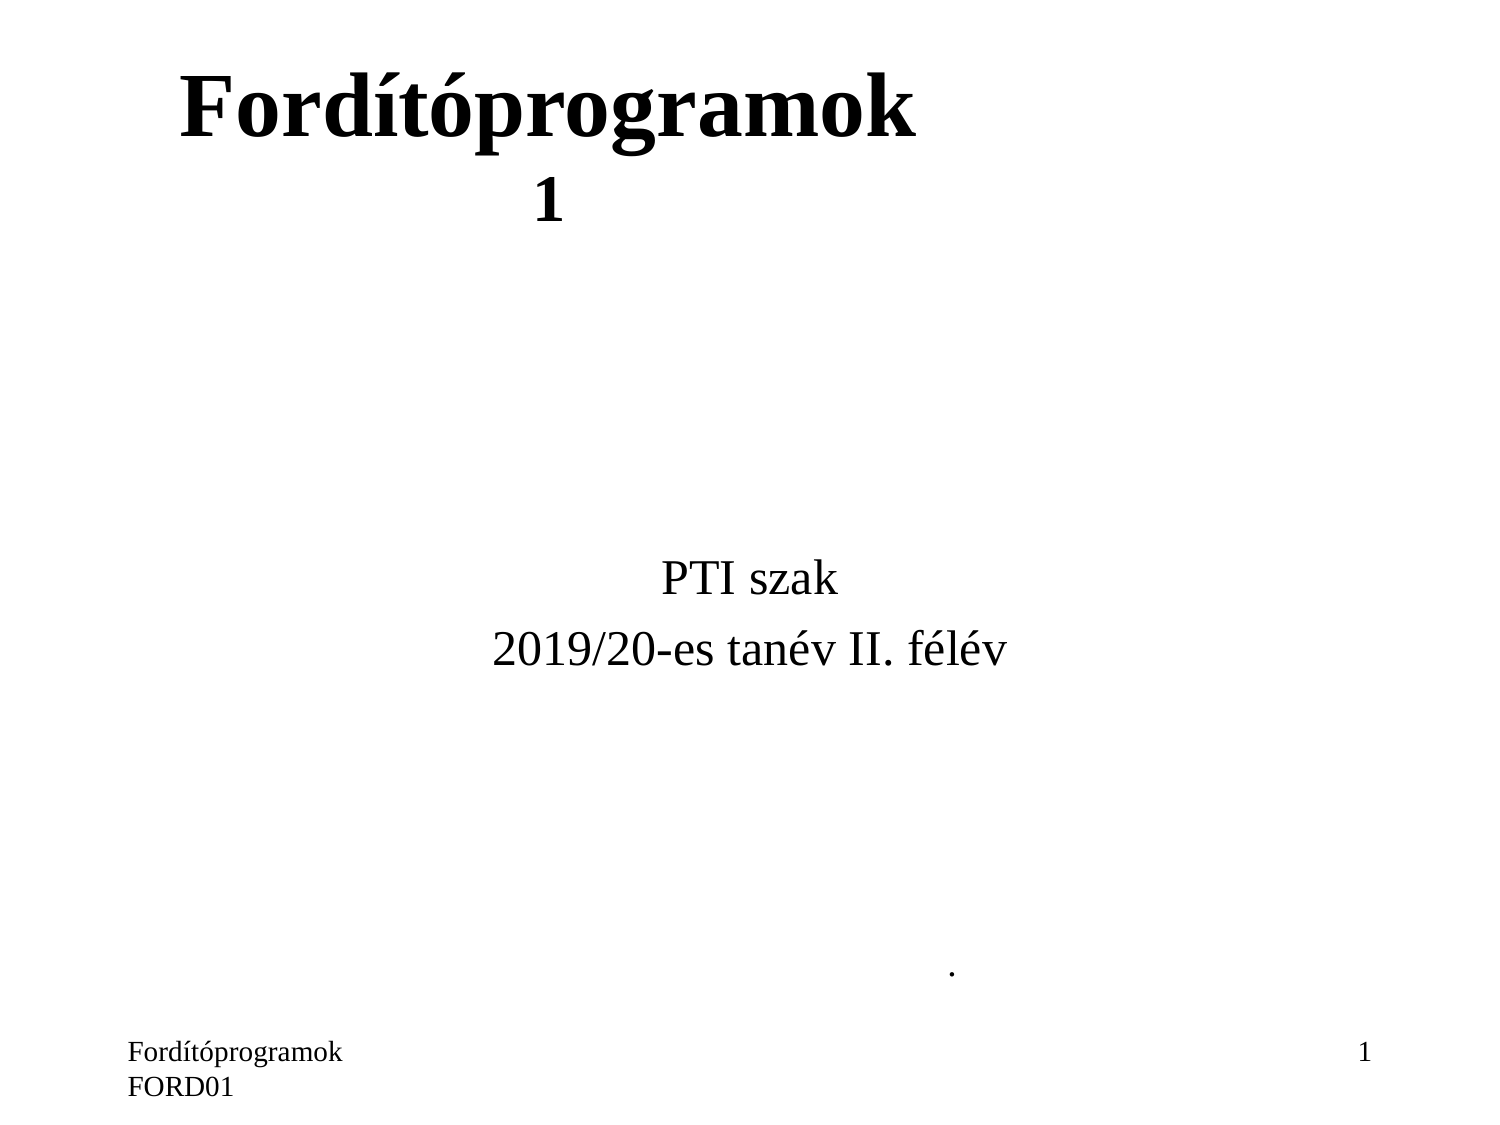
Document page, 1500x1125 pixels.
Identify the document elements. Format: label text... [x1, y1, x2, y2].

text_box . [932, 931, 972, 991]
slide_number 1 [1074, 1025, 1388, 1100]
title Fordítóprogramok 1 [0, 45, 1187, 234]
slide_number Fordítóprogramok FORD01 [112, 1025, 425, 1100]
subtitle PTI szak 2019/20-es tanév II. félév [225, 537, 1275, 725]
